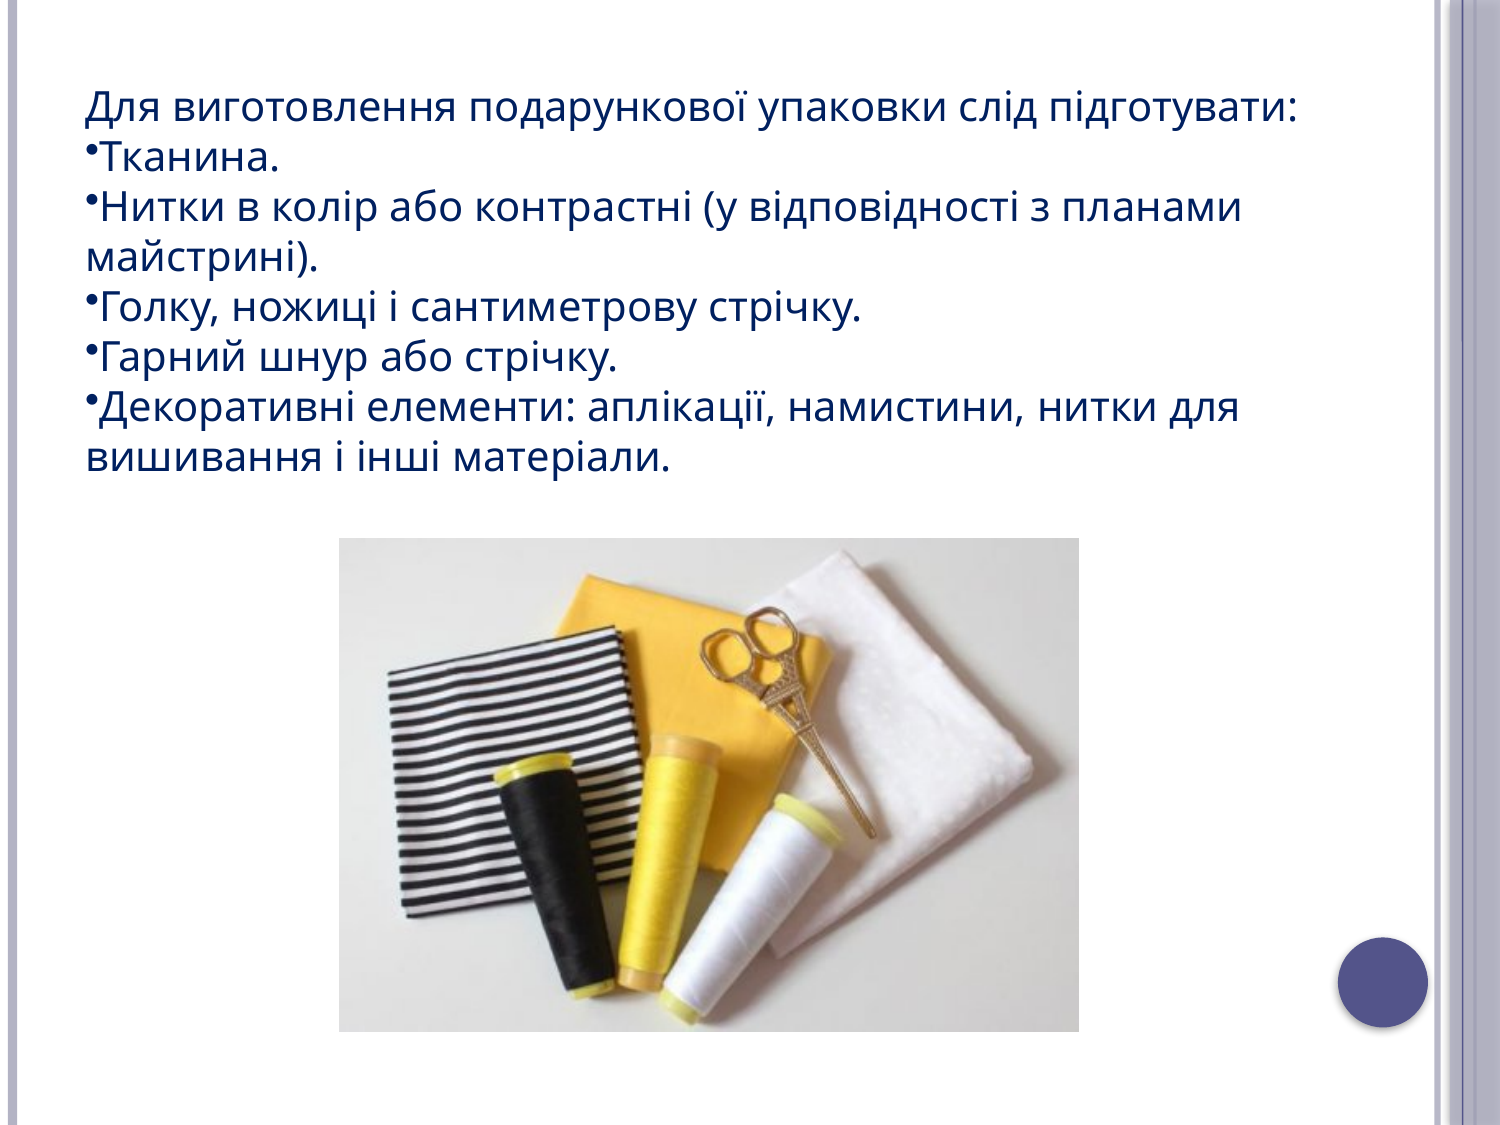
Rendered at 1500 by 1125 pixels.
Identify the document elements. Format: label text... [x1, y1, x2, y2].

text_box Для виготовлення подарункової упаковки слід підготувати: Тканина. Нитки в колір або контрастні (у відповідності з планами майстрині). Голку, ножиці і сантиметрову стрічку. Гарний шнур або стрічку. Декоративні елементи: аплікації, намистини, нитки для вишивання і інші матеріали. [70, 72, 1418, 488]
picture [339, 538, 1079, 1032]
